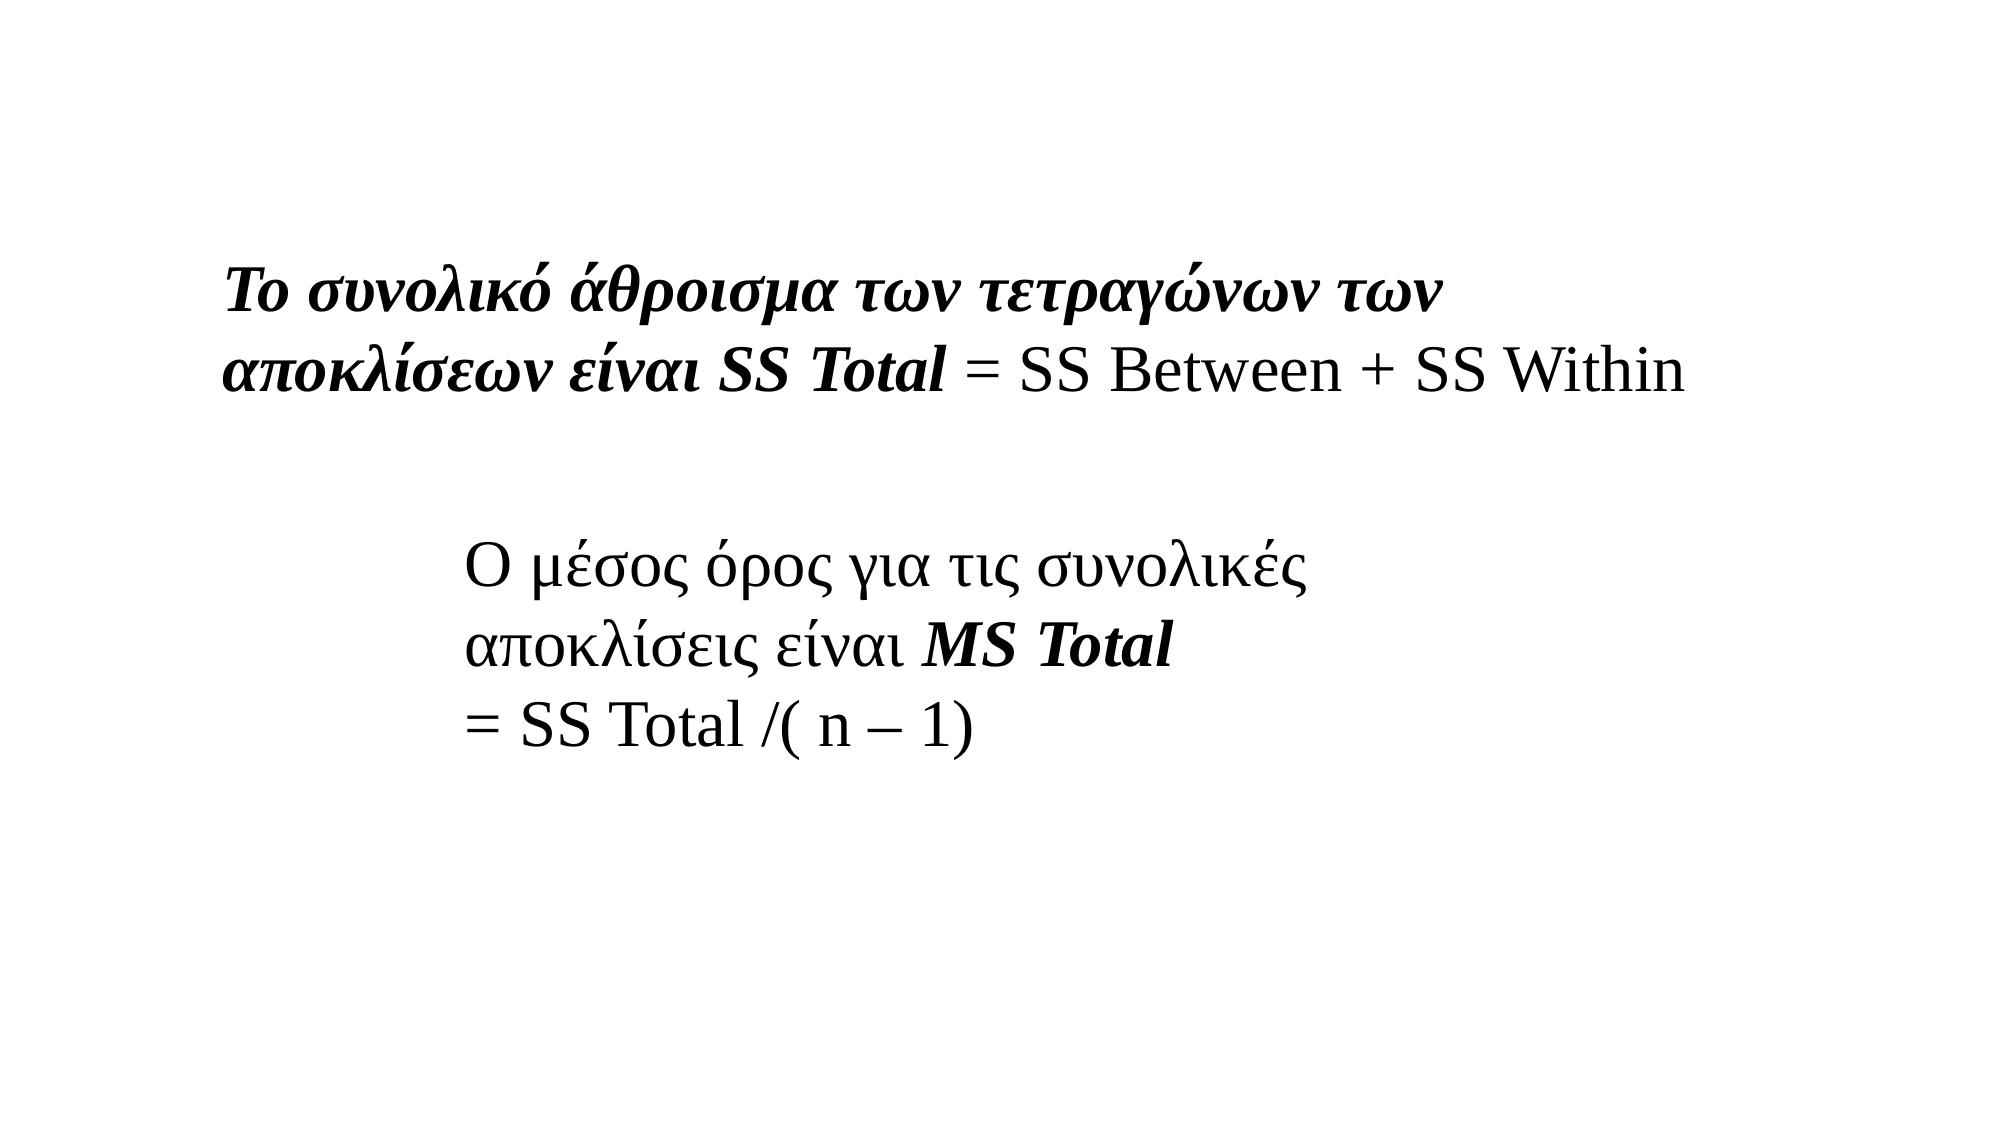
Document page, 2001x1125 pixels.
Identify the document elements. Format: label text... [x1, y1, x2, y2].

text_box Το συνολικό άθροισμα των τετραγώνων των αποκλίσεων είναι SS Total = SS Between + SS Within [207, 237, 1737, 413]
text_box Ο μέσος όρος για τις συνολικές αποκλίσεις είναι MS Total = SS Total /( n – 1) [449, 512, 1563, 768]
